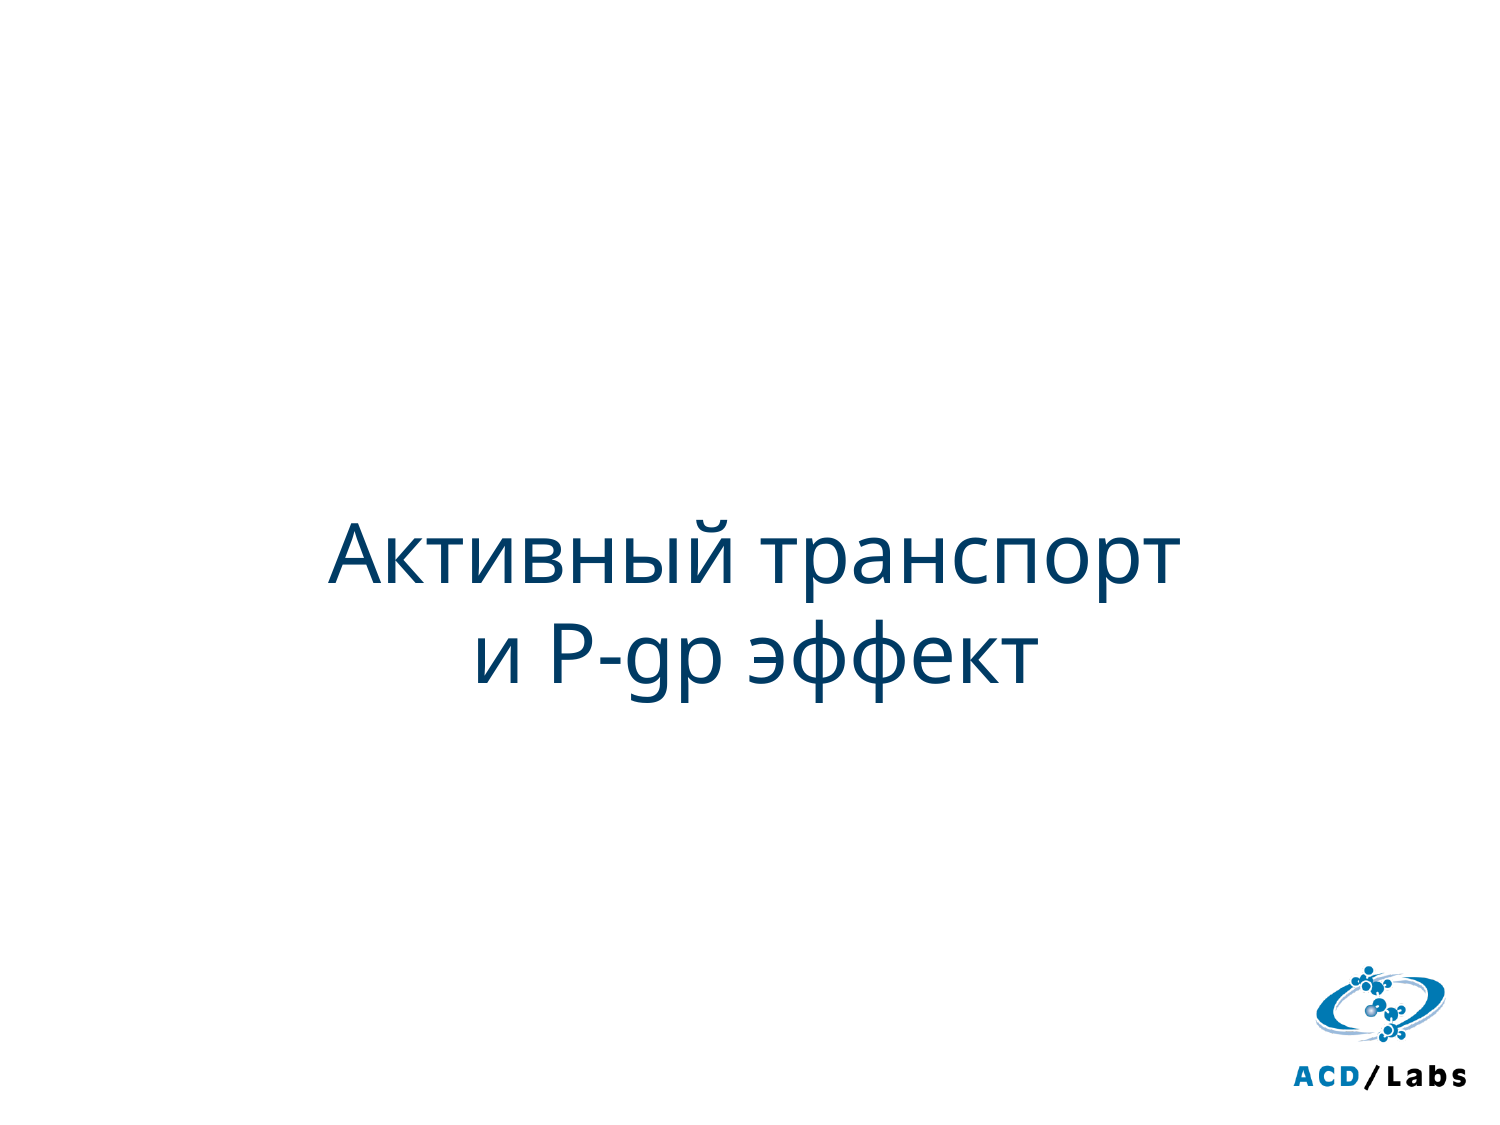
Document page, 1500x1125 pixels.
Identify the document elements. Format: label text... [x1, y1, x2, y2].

list Активный транспорт и P-gp эффект [118, 476, 1394, 724]
picture [1293, 964, 1471, 1101]
